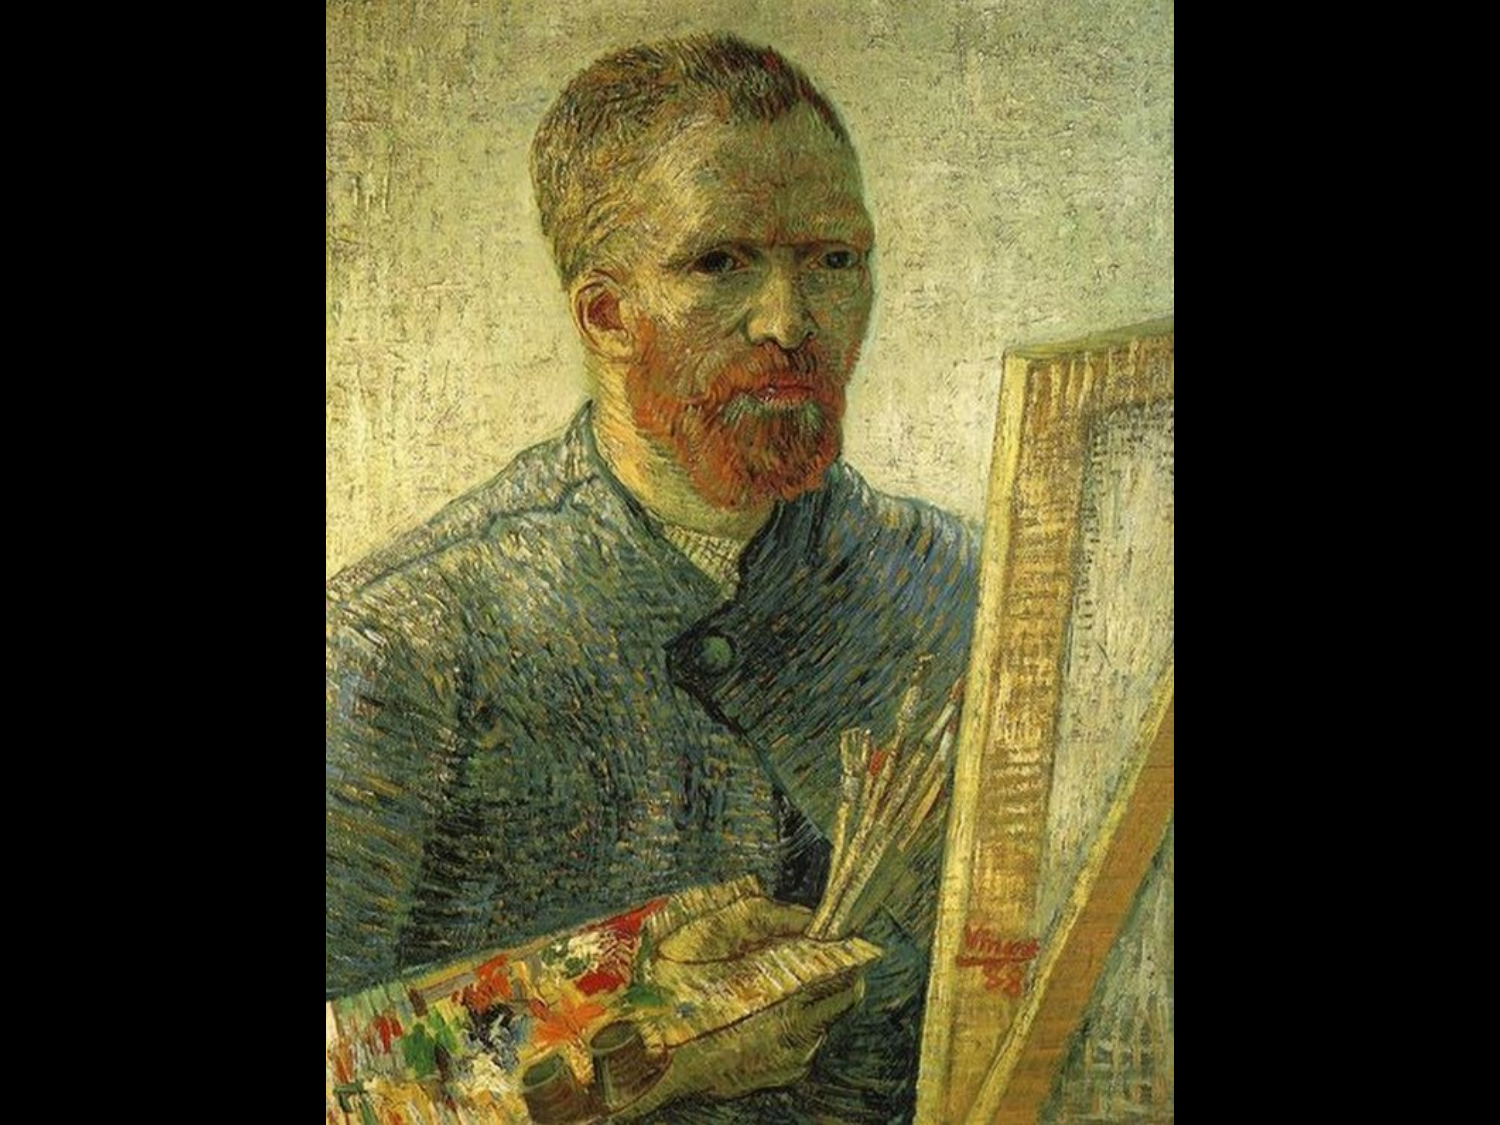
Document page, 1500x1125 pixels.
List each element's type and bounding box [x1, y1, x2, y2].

picture [326, 0, 1174, 1125]
